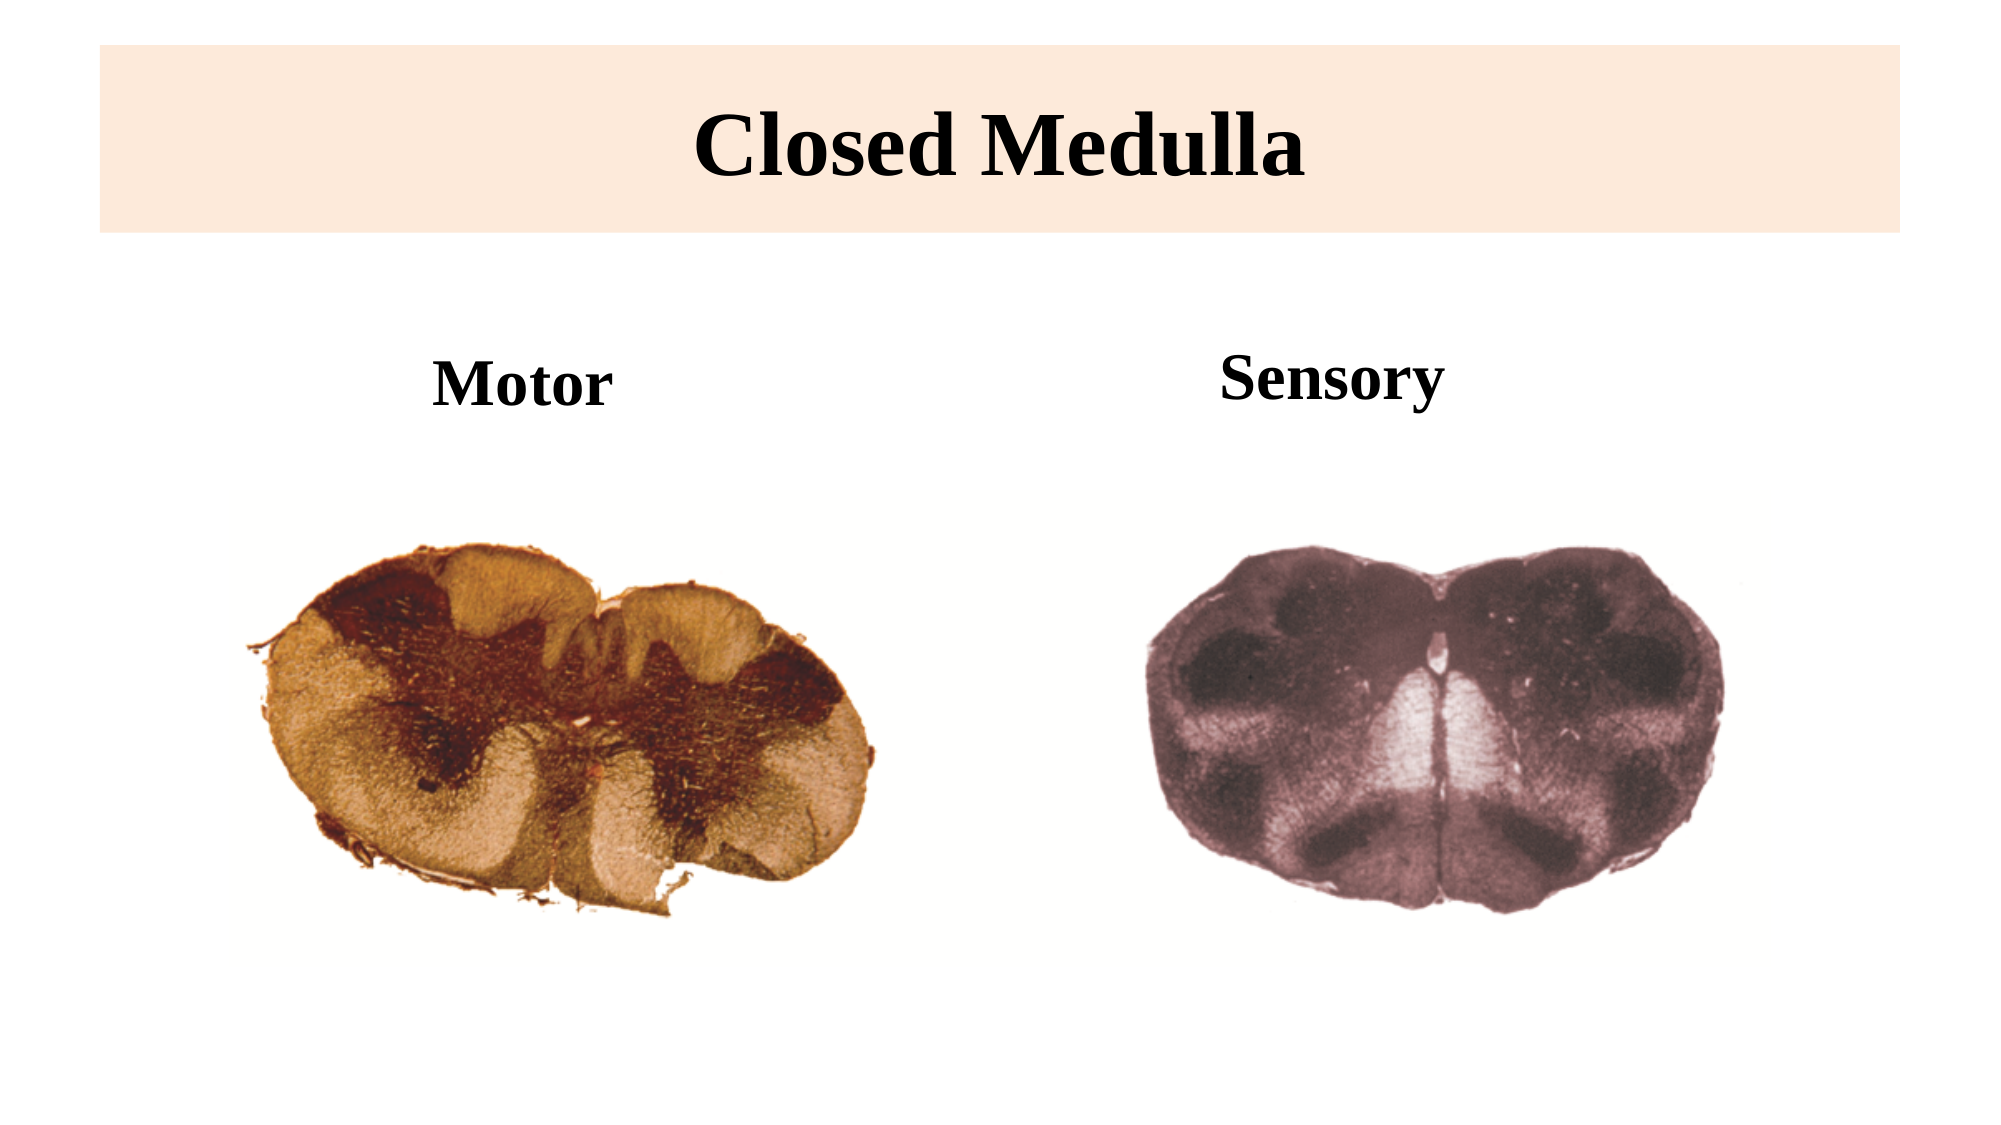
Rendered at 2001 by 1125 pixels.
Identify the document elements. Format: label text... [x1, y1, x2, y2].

text_box Motor [418, 331, 654, 427]
title Closed Medulla [99, 45, 1900, 233]
text_box Sensory [1205, 325, 1479, 421]
picture [228, 490, 1771, 967]
